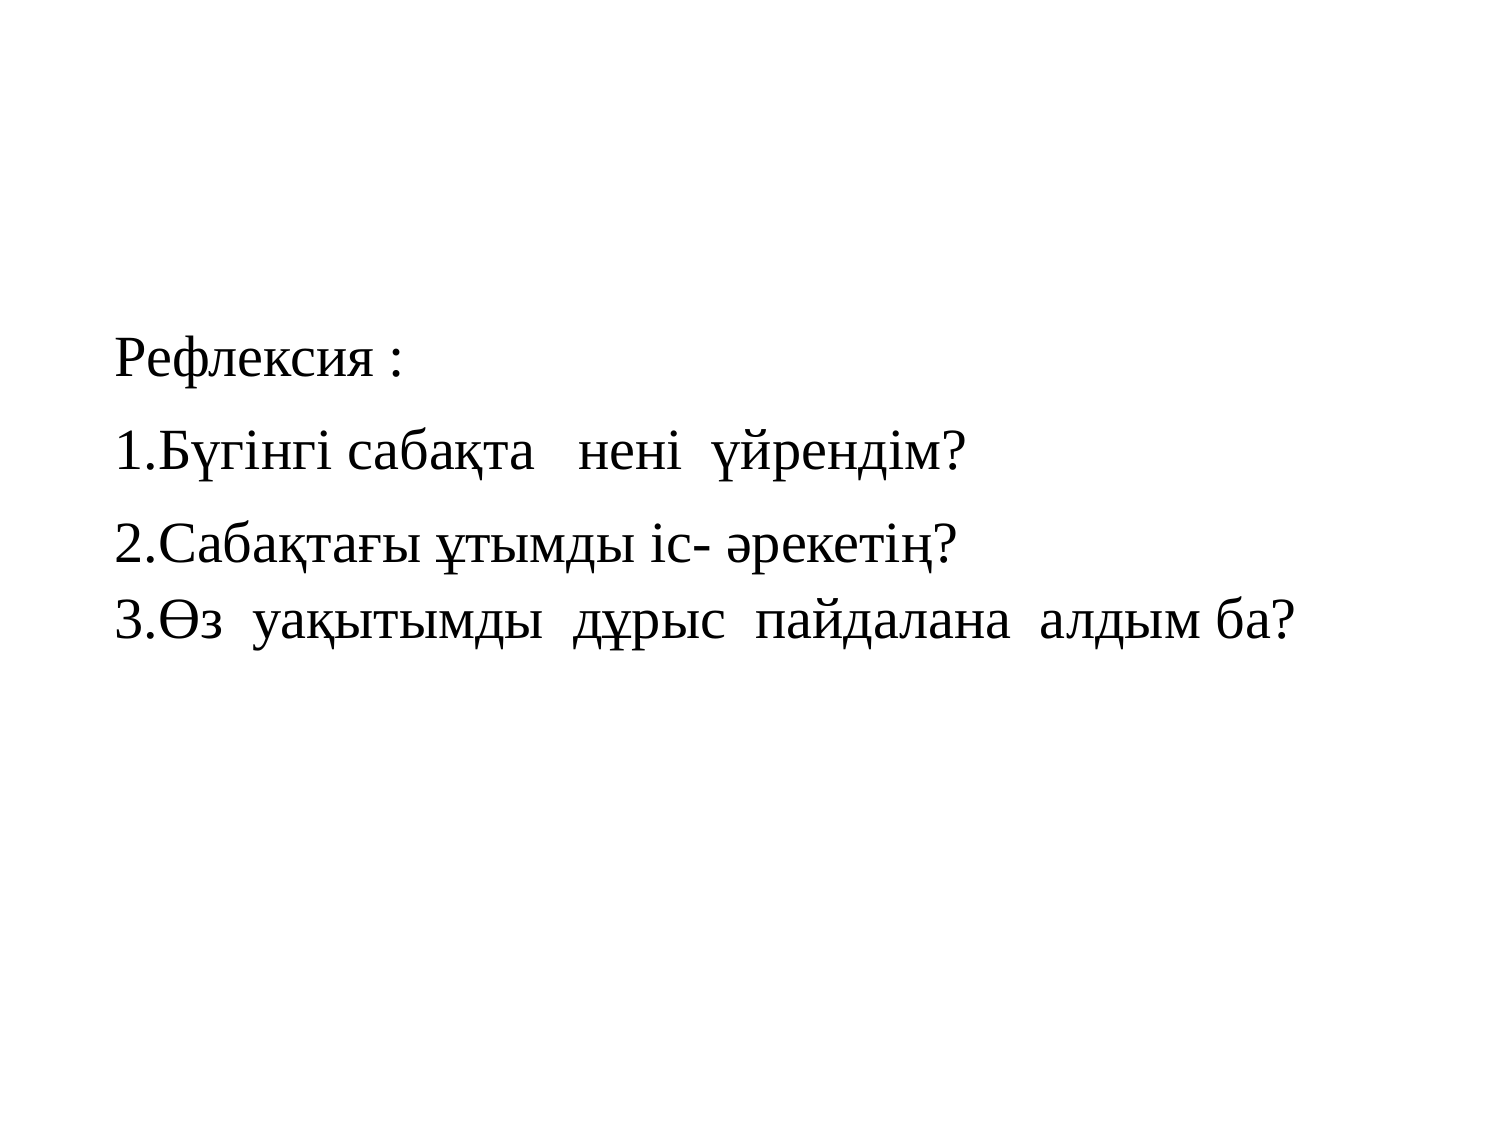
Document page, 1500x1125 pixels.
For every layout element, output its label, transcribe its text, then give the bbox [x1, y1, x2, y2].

text_box Рефлексия : 1.Бүгінгі сабақта нені үйрендім? 2.Сабақтағы ұтымды іс- әрекетің? 3.Өз уақытымды дұрыс пайдалана алдым ба? [99, 299, 1388, 658]
